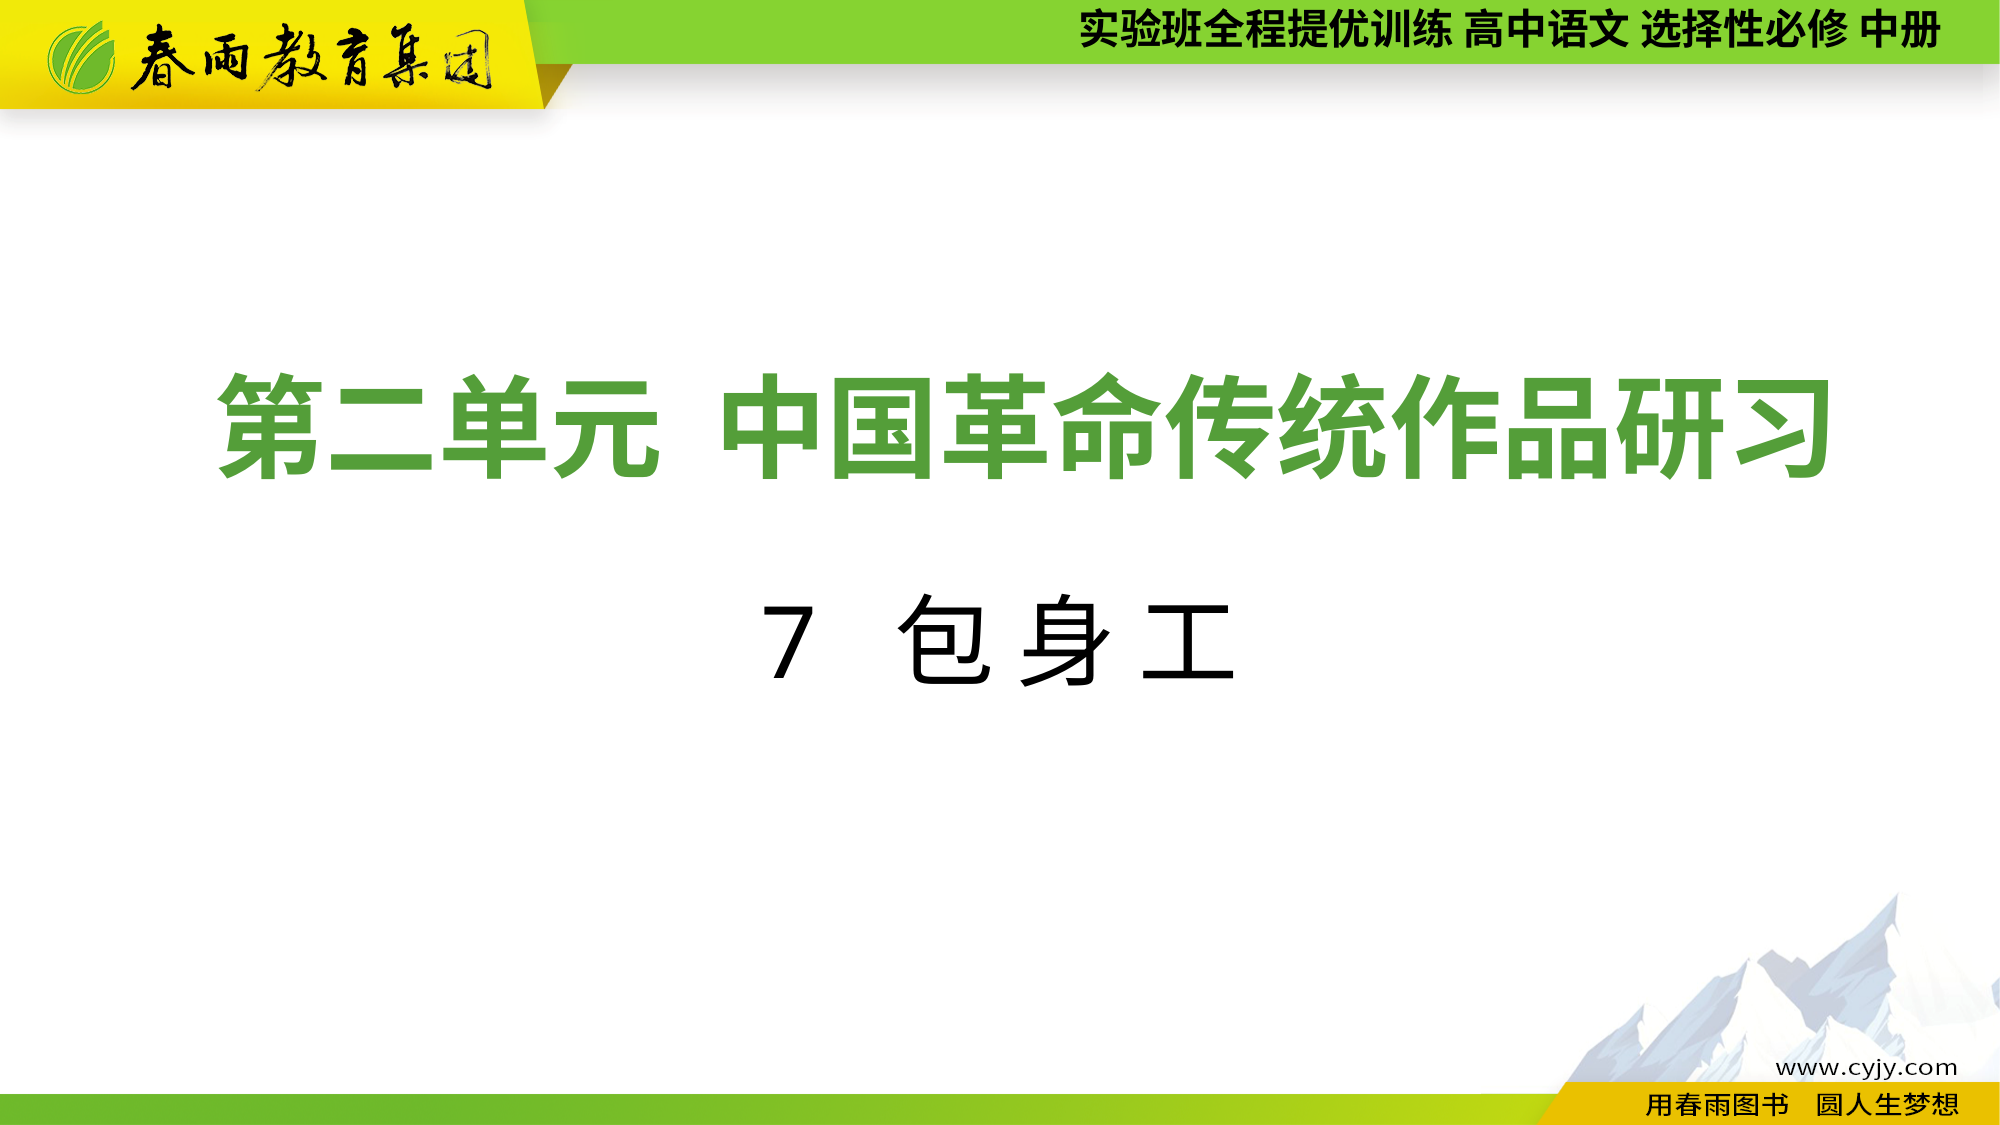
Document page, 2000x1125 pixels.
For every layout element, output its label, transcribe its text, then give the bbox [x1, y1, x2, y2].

text_box 7 包 身 工 [54, 511, 1946, 706]
text_box 第二单元 中国革命传统作品研习 [54, 282, 1946, 500]
picture [0, 0, 2000, 1125]
